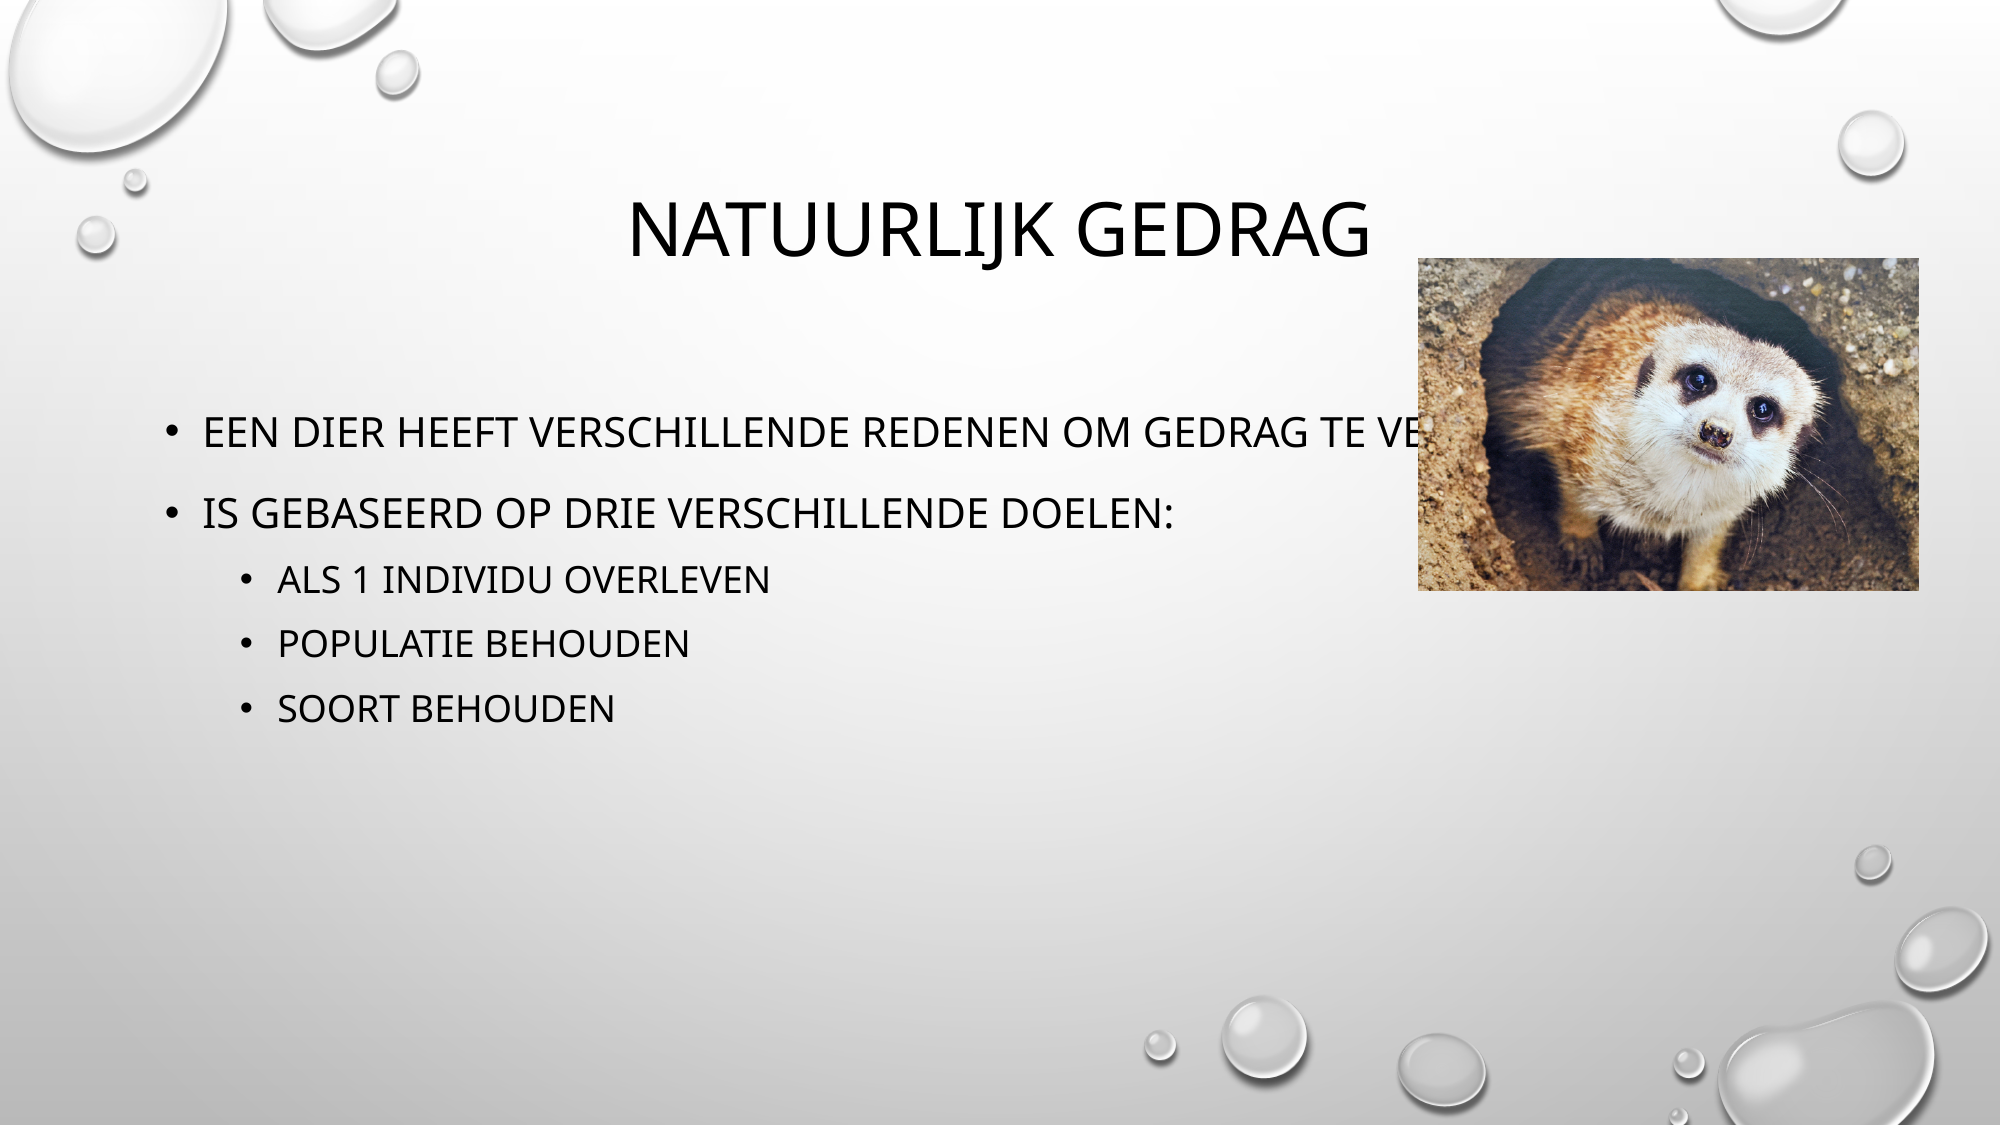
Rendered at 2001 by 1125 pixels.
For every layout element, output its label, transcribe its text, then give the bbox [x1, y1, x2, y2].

picture [0, 0, 2000, 1125]
title Natuurlijk gedrag [149, 101, 1851, 364]
list Een dier heeft verschillende redenen om gedrag te vertonen. Is gebaseerd op drie verschillende doelen: Als 1 individu overleven Populatie behouden Soort behouden [149, 388, 1850, 950]
